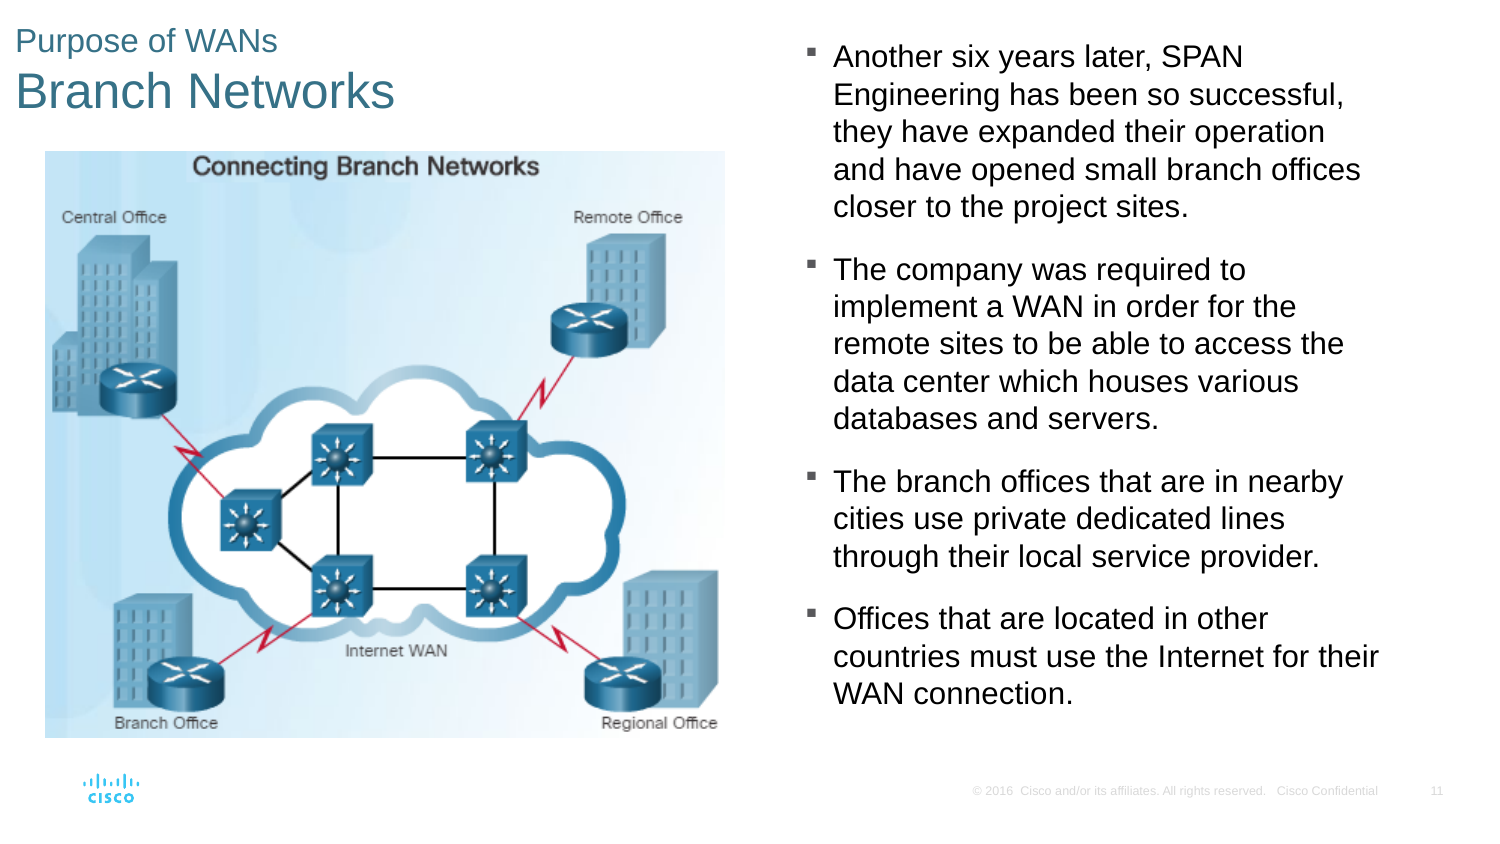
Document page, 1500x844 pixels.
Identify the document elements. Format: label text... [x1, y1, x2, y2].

title Purpose of WANs Branch Networks [0, 6, 847, 131]
list Another six years later, SPAN Engineering has been so successful, they have expanded their operation and have opened small branch offices closer to the project sites. The company was required to implement a WAN in order for the remote sites to be able to access the data center which houses various databases and servers. The branch offices that are in nearby cities use private dedicated lines through their local service provider. Offices that are located in other countries must use the Internet for their WAN connection. [790, 29, 1417, 738]
picture [45, 151, 725, 738]
